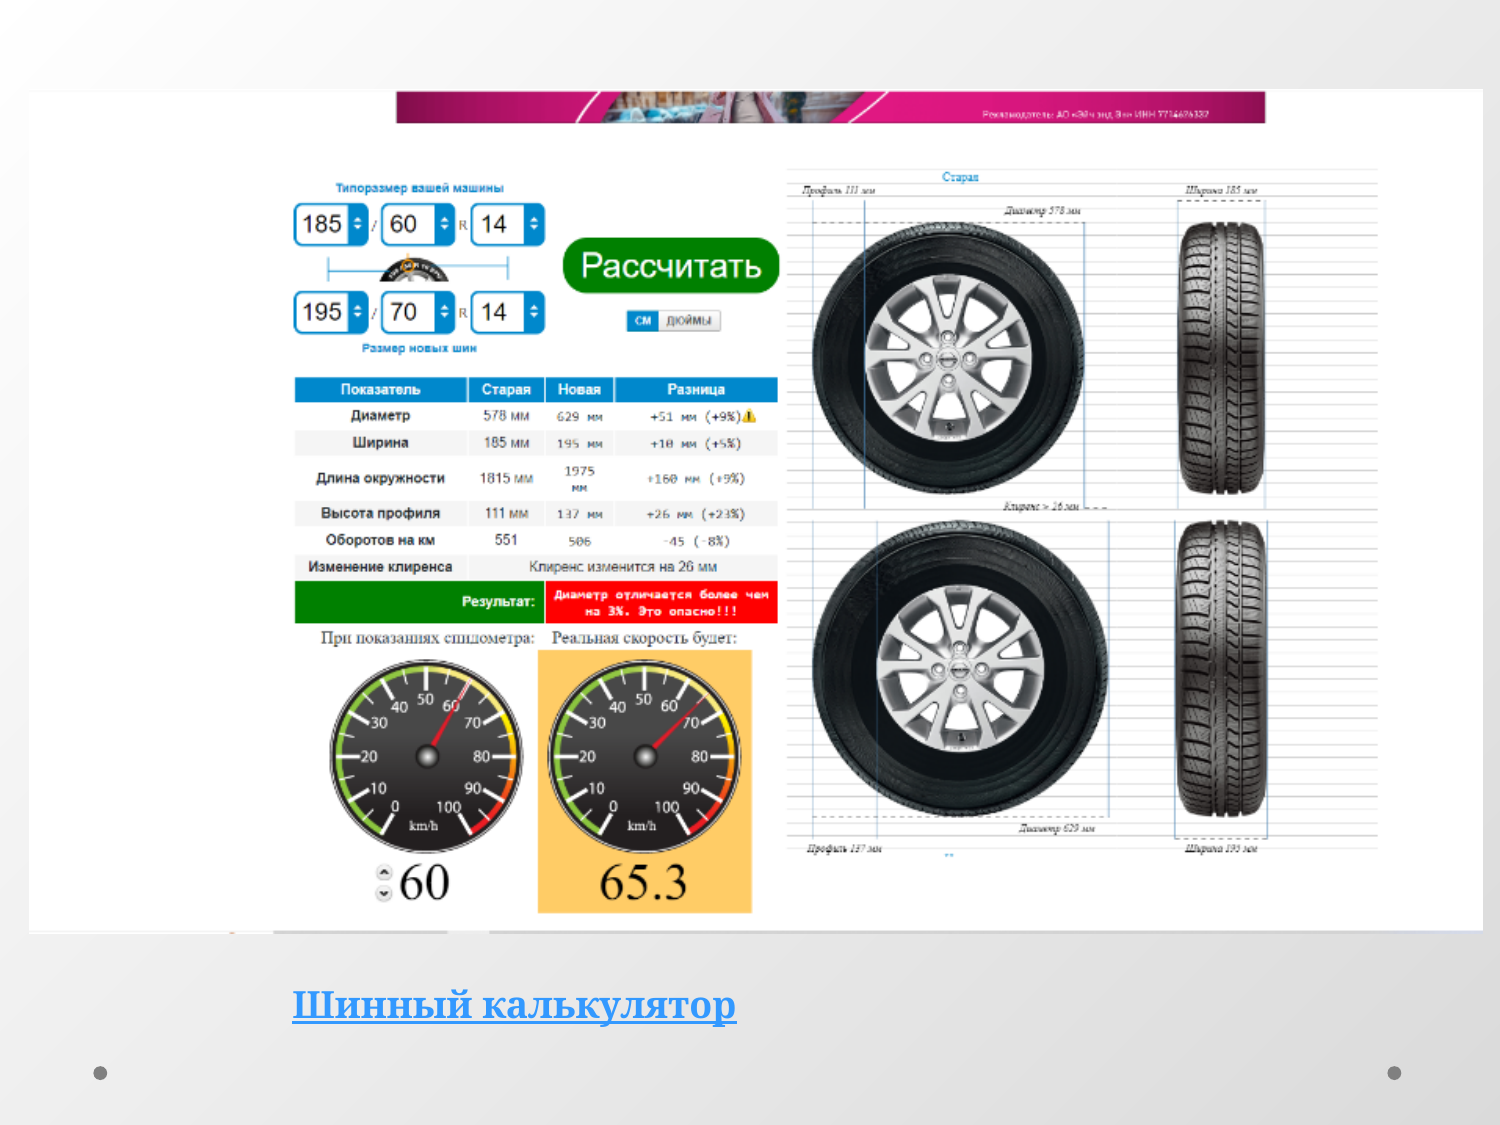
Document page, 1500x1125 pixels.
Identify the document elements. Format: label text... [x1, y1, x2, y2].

text_box Шинный калькулятор [277, 973, 963, 1040]
picture [29, 89, 1483, 934]
